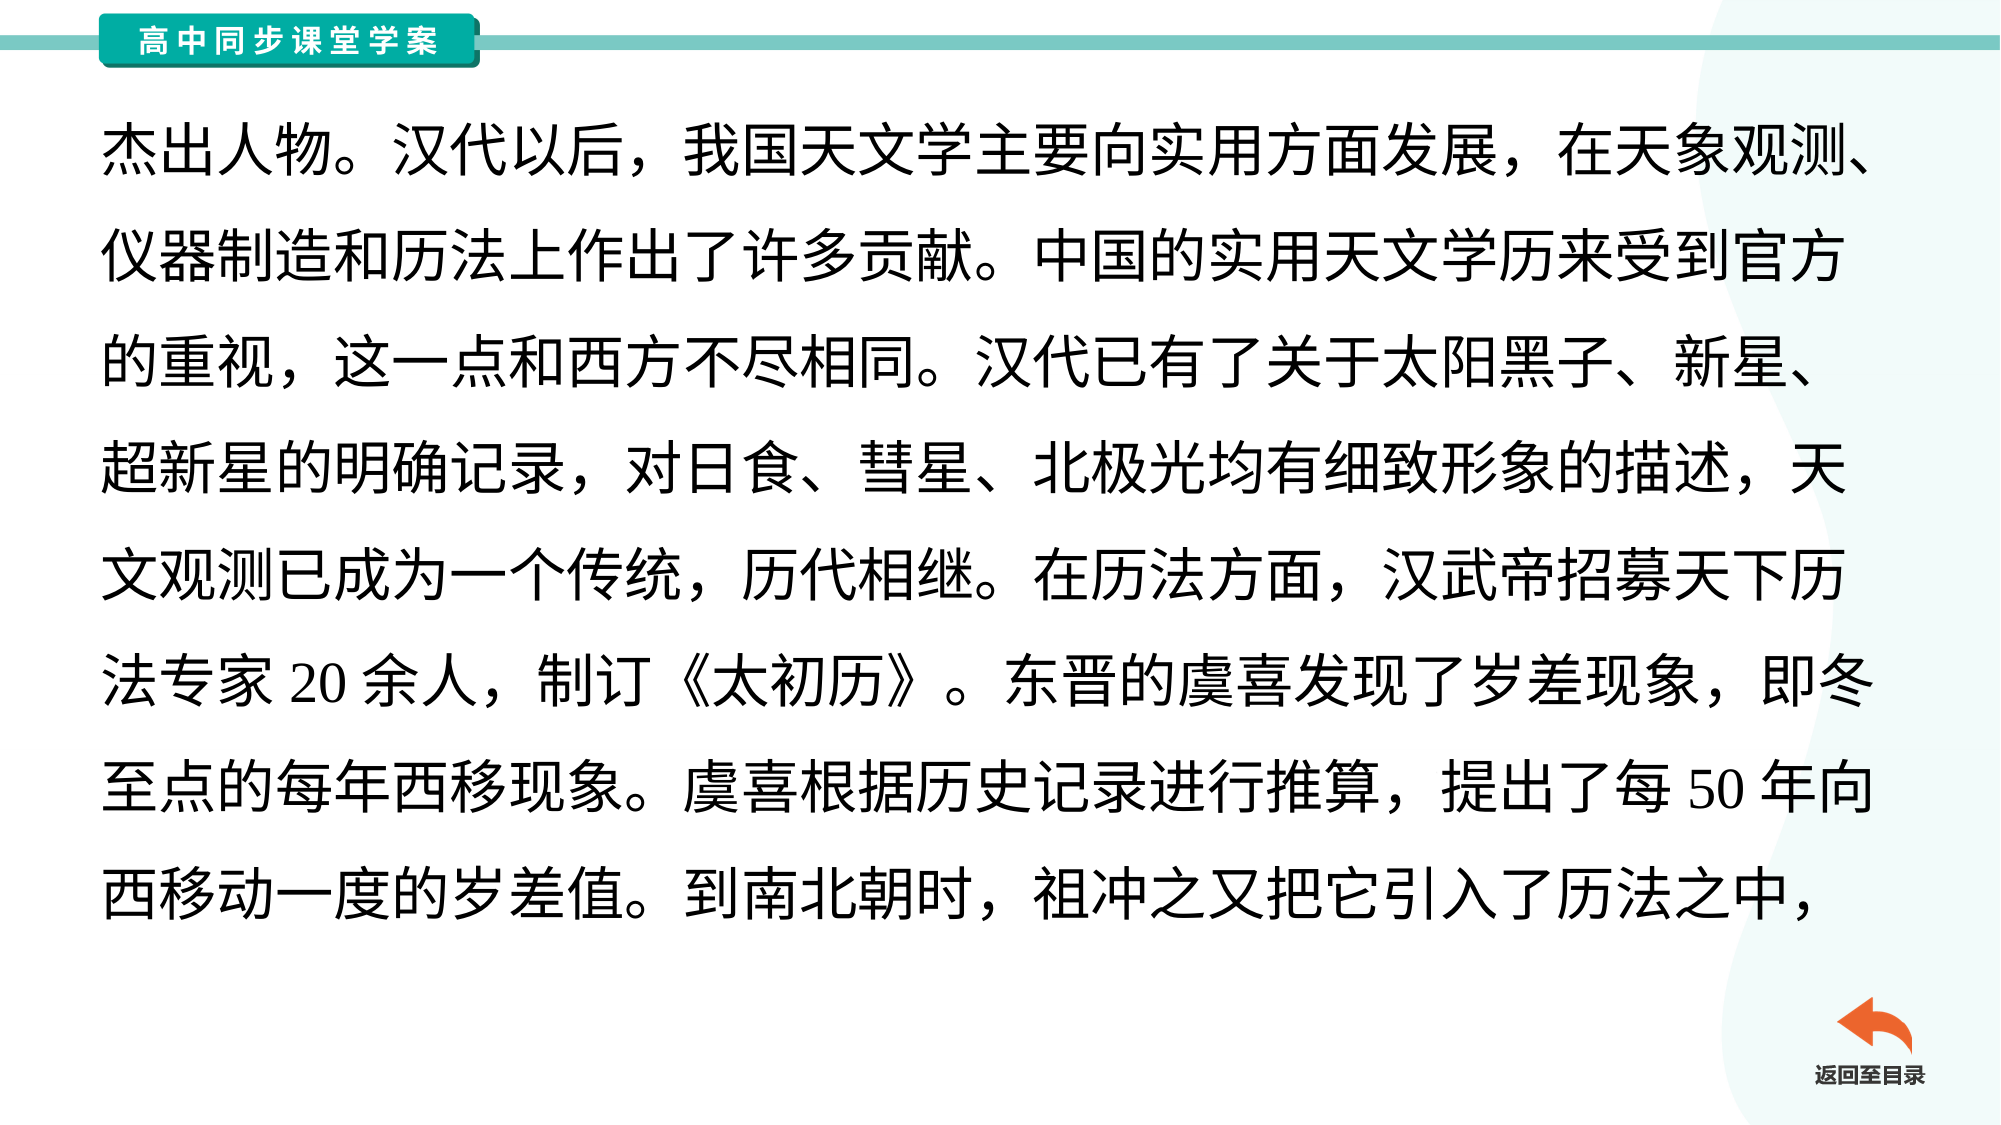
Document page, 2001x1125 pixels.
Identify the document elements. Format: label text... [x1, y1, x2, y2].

text_box 杰出人物。汉代以后，我国天文学主要向实用方面发展，在天象观测、 仪器制造和历法上作出了许多贡献。中国的实用天文学历来受到官方 的重视，这一点和西方不尽相同。汉代已有了关于太阳黑子、新星、 超新星的明确记录，对日食、彗星、北极光均有细致形象的描述，天 文观测已成为一个传统，历代相继。在历法方面，汉武帝招募天下历 法专家20余人，制订《太初历》。东晋的虞喜发现了岁差现象，即冬 至点的每年西移现象。虞喜根据历史记录进行推算，提出了每50年向 西移动一度的岁差值。到南北朝时，祖冲之又把它引入了历法之中， [100, 76, 1899, 927]
picture [0, 0, 2000, 1125]
